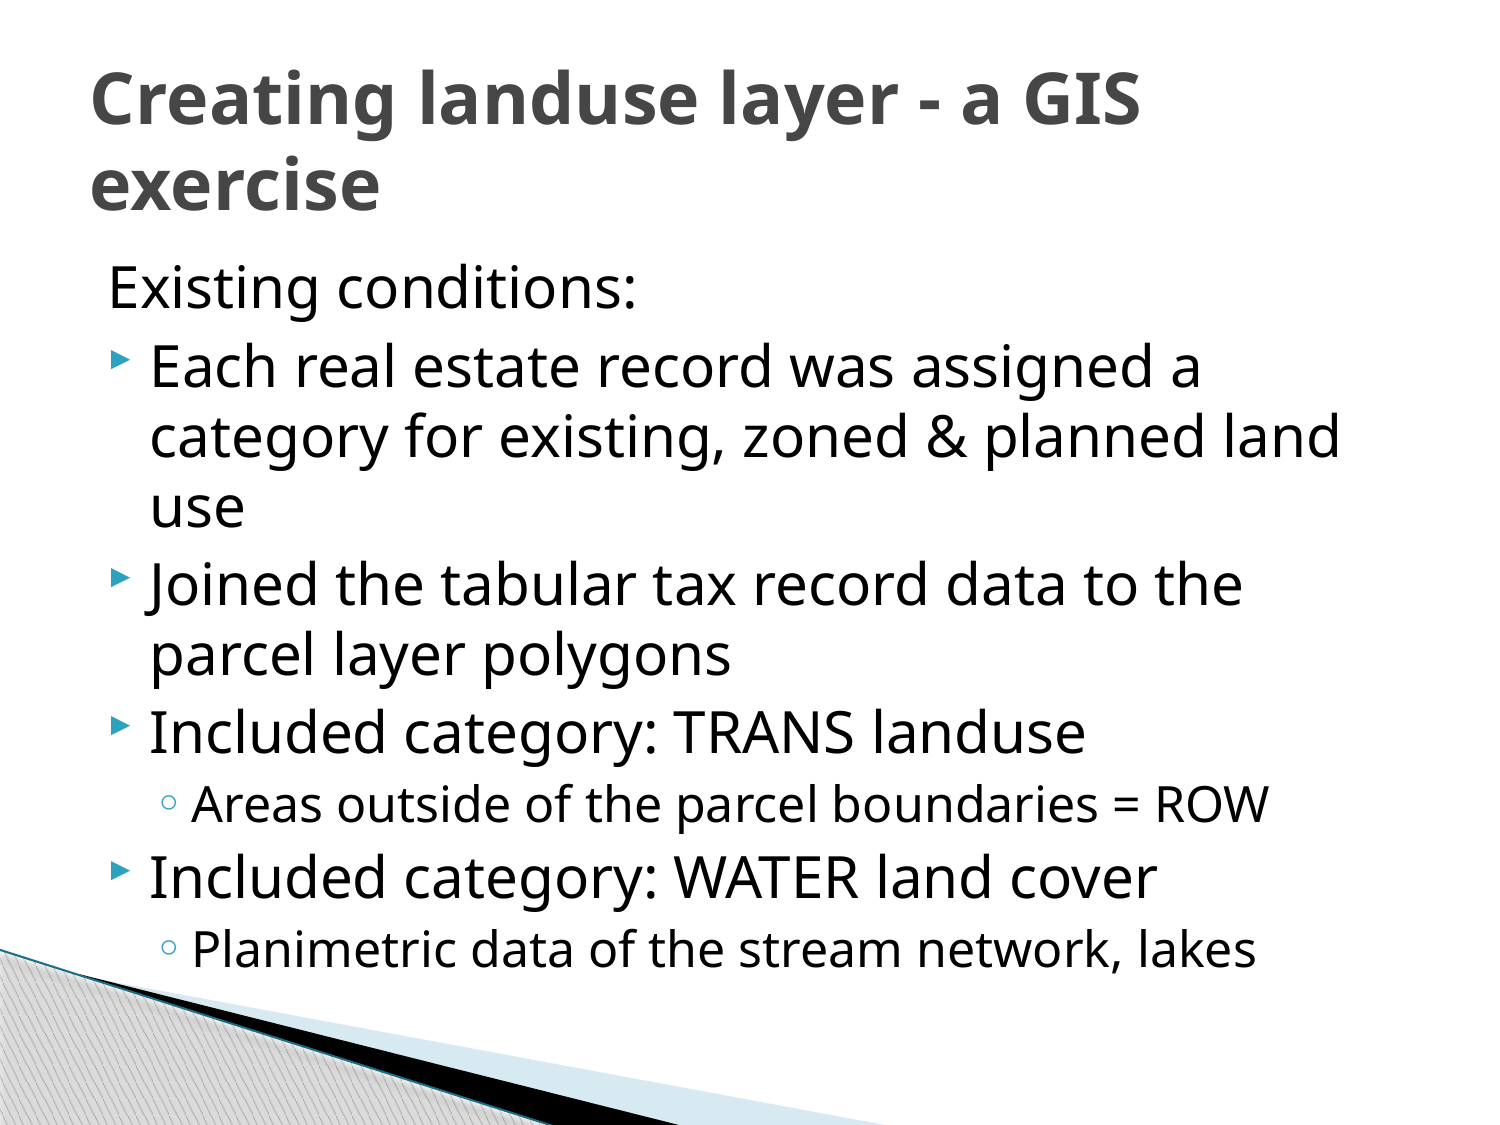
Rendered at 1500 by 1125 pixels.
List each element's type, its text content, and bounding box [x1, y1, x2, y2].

title Creating landuse layer - a GIS exercise [75, 45, 1425, 233]
list Existing conditions: Each real estate record was assigned a category for existing, zoned & planned land use Joined the tabular tax record data to the parcel layer polygons Included category: TRANS landuse Areas outside of the parcel boundaries = ROW Included category: WATER land cover Planimetric data of the stream network, lakes [75, 243, 1425, 986]
